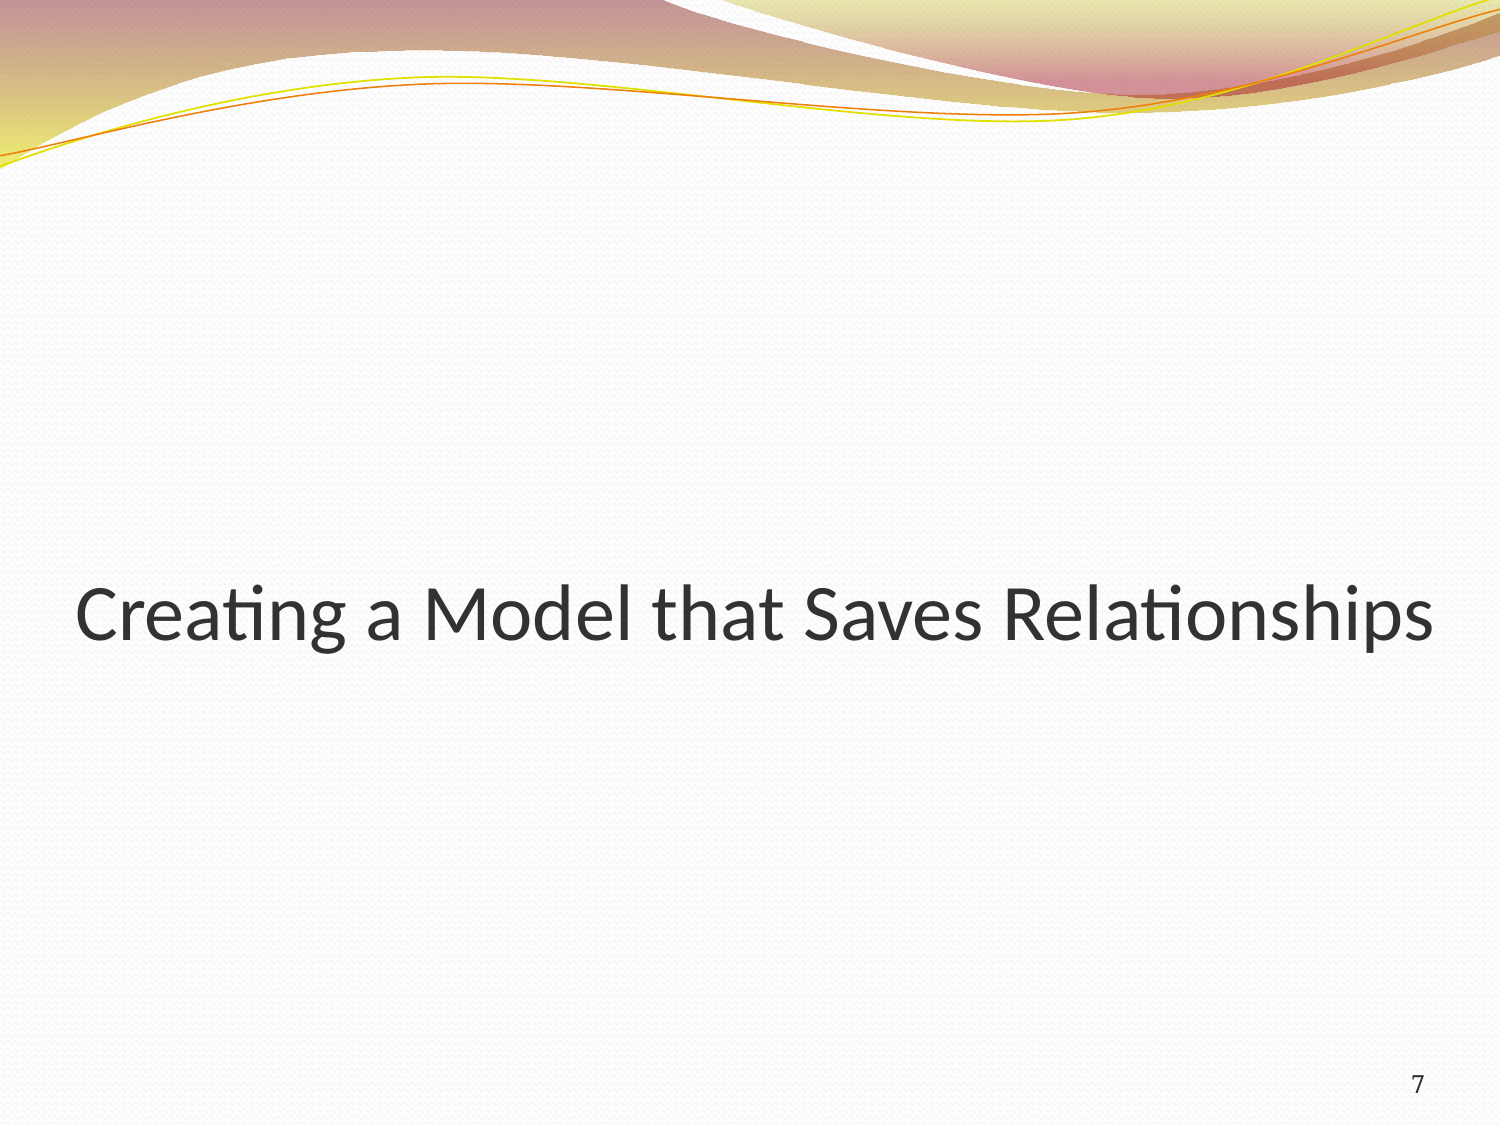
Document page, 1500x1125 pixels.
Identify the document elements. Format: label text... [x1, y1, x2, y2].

title Creating a Model that Saves Relationships [75, 468, 1438, 657]
slide_number 7 [1299, 1042, 1425, 1103]
